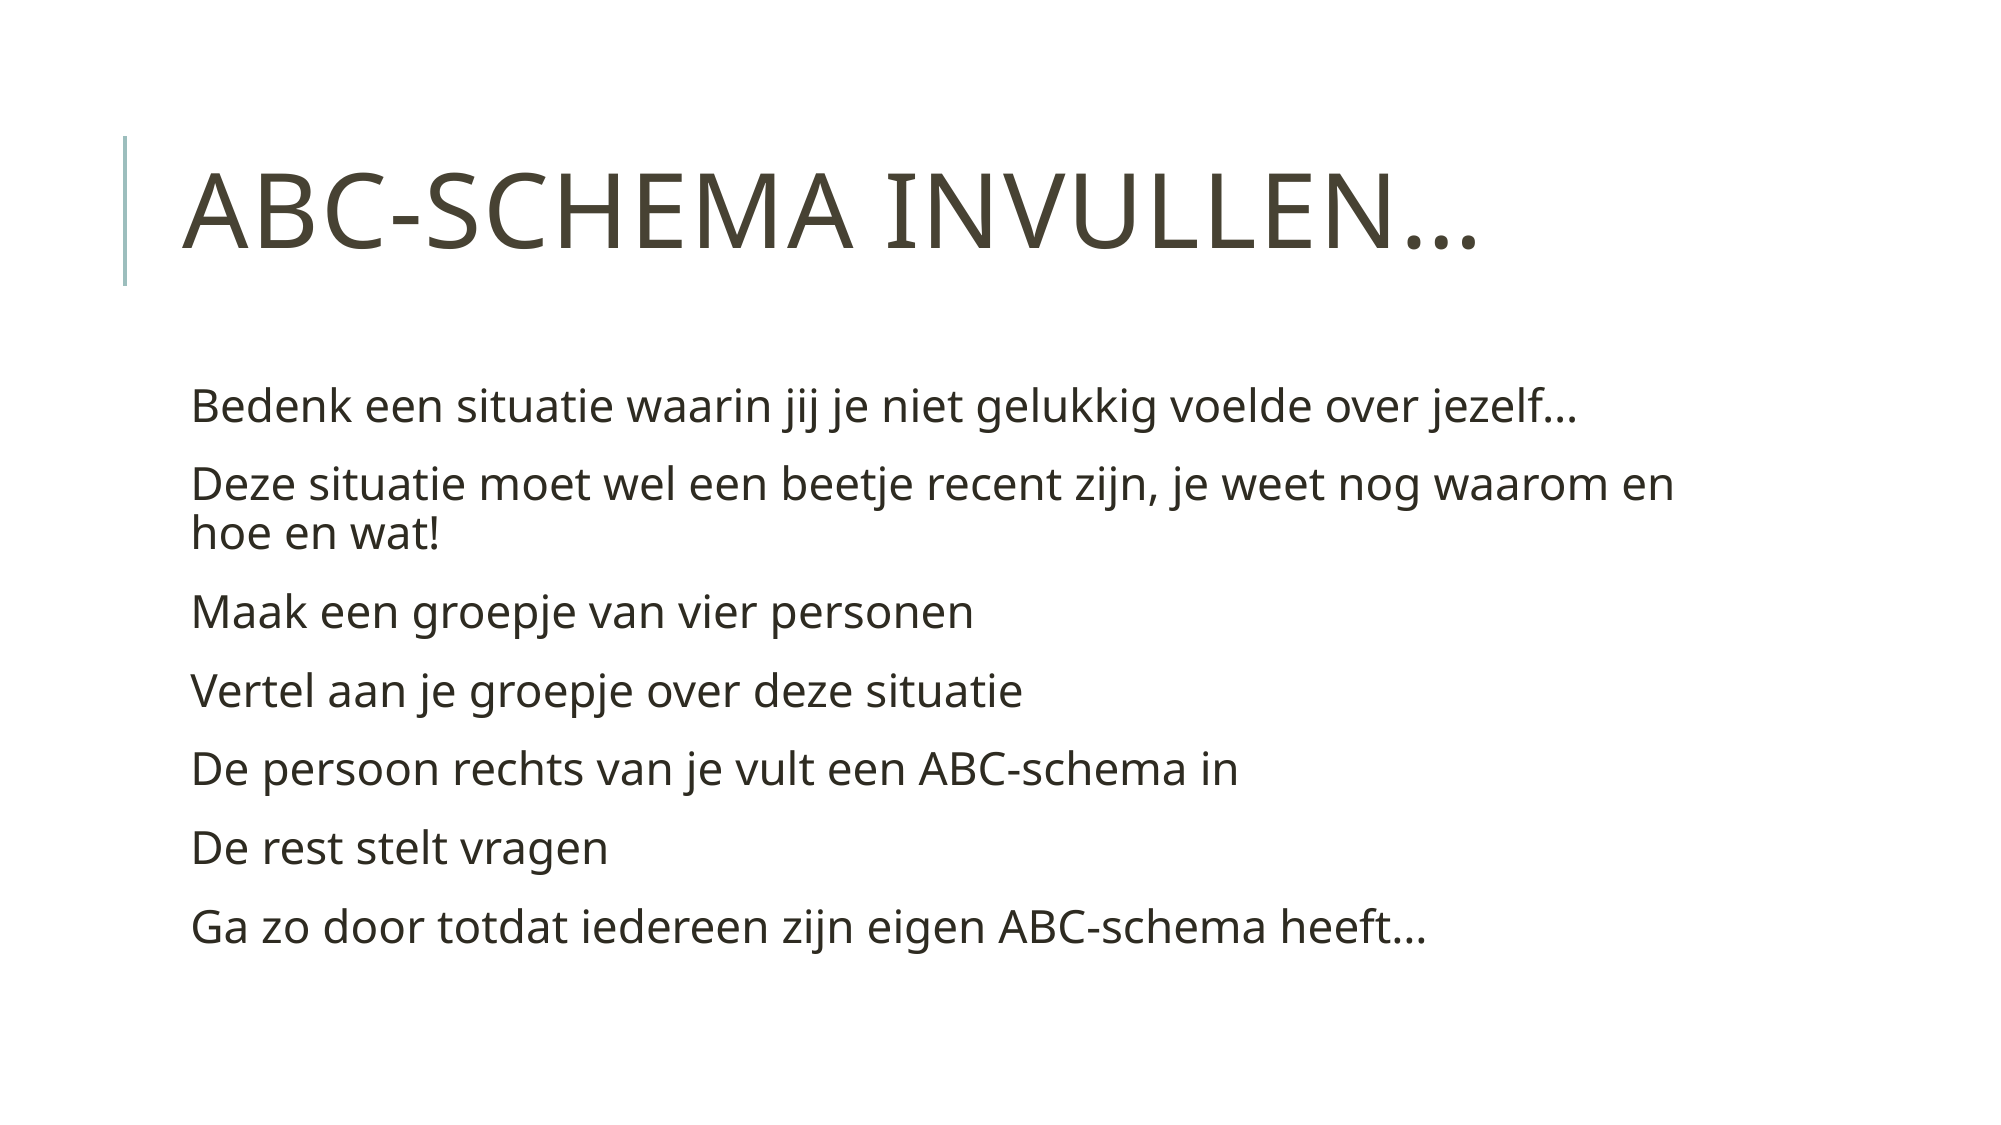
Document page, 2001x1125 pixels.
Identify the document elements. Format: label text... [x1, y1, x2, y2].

title ABC-schema invullen… [168, 96, 1763, 342]
list Bedenk een situatie waarin jij je niet gelukkig voelde over jezelf… Deze situatie moet wel een beetje recent zijn, je weet nog waarom en hoe en wat! Maak een groepje van vier personen Vertel aan je groepje over deze situatie De persoon rechts van je vult een ABC-schema in De rest stelt vragen Ga zo door totdat iedereen zijn eigen ABC-schema heeft… [168, 375, 1763, 1035]
